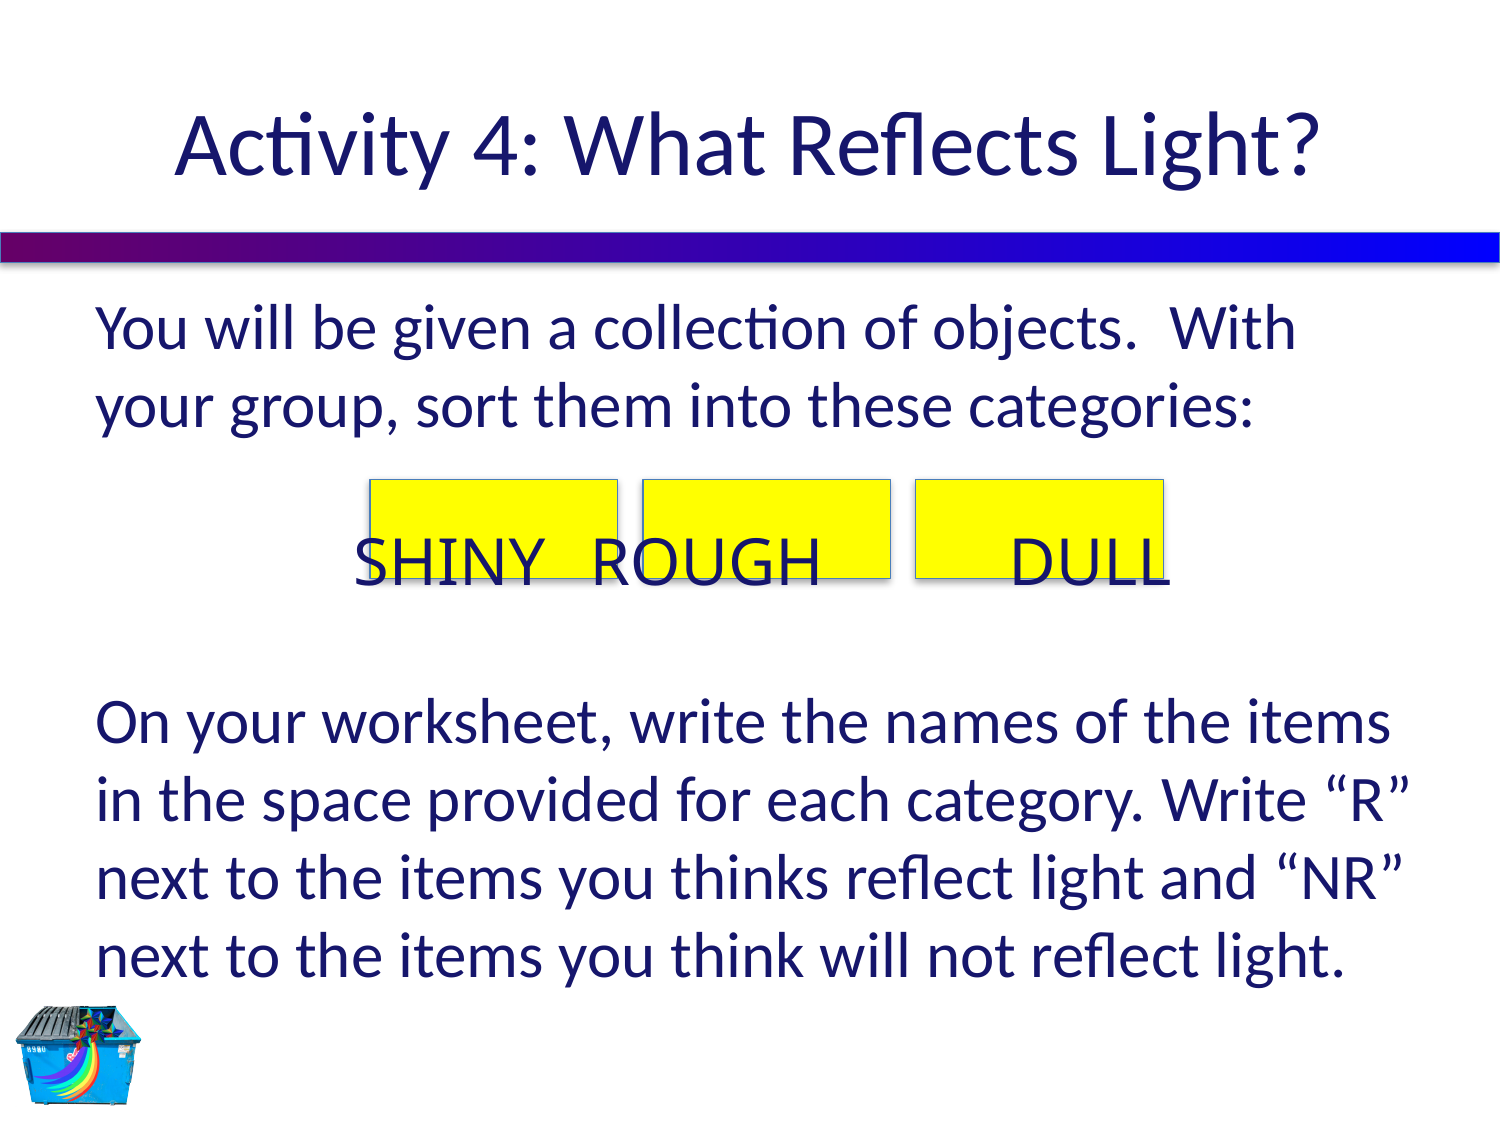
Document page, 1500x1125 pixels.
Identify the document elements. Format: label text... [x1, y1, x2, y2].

title Activity 4: What Reflects Light? [75, 45, 1425, 233]
picture [14, 1004, 143, 1107]
list You will be given a collection of objects. With your group, sort them into these categories: SHINY ROUGH DULL On your worksheet, write the names of the items in the space provided for each category. Write “R” next to the items you thinks reflect light and “NR” next to the items you think will not reflect light. [79, 277, 1430, 1030]
